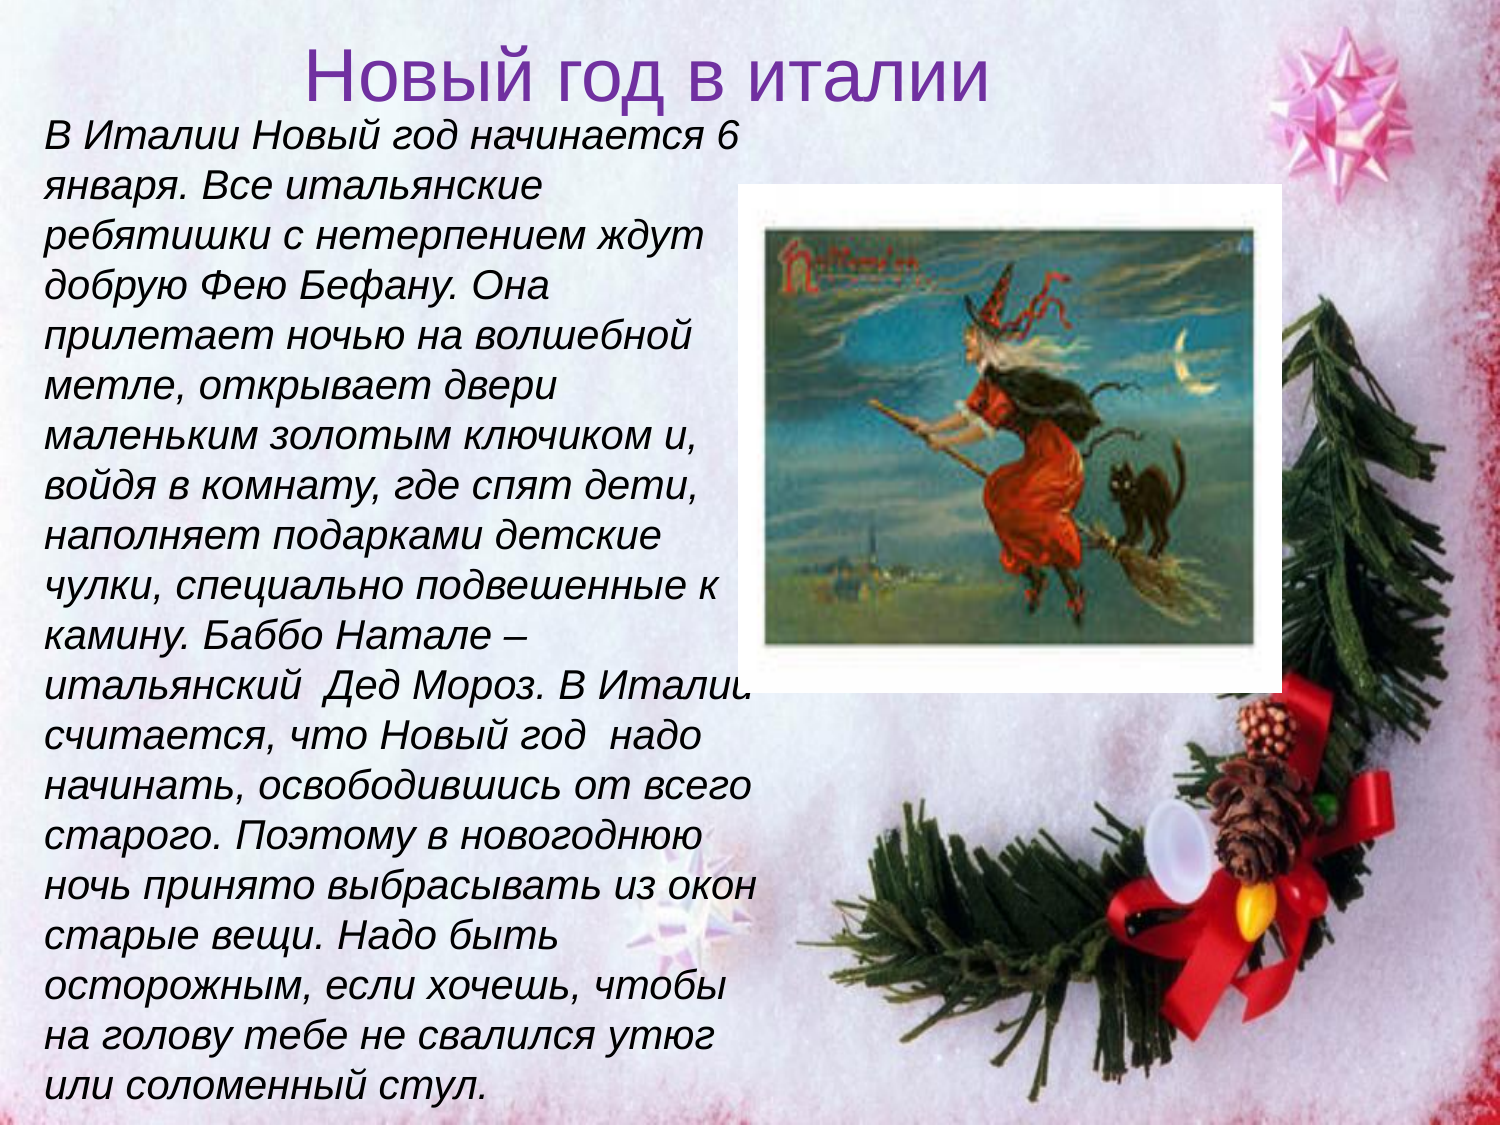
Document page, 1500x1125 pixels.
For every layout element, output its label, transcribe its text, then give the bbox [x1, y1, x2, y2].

text_box Новый год в италии [289, 19, 1199, 124]
picture [0, 0, 1500, 1125]
text_box В Италии Новый год начинается 6 января. Все итальянские ребятишки с нетерпением ждут добрую Фею Бефану. Она прилетает ночью на волшебной метле, открывает двери маленьким золотым ключиком и, войдя в комнату, где спят дети, наполняет подарками детские чулки, специально подвешенные к камину. Баббо Натале – итальянский Дед Мороз. В Италии считается, что Новый год надо начинать, освободившись от всего старого. Поэтому в новогоднюю ночь принято выбрасывать из окон старые вещи. Надо быть осторожным, если хочешь, чтобы на голову тебе не свалился утюг или соломенный стул. [29, 100, 780, 1116]
